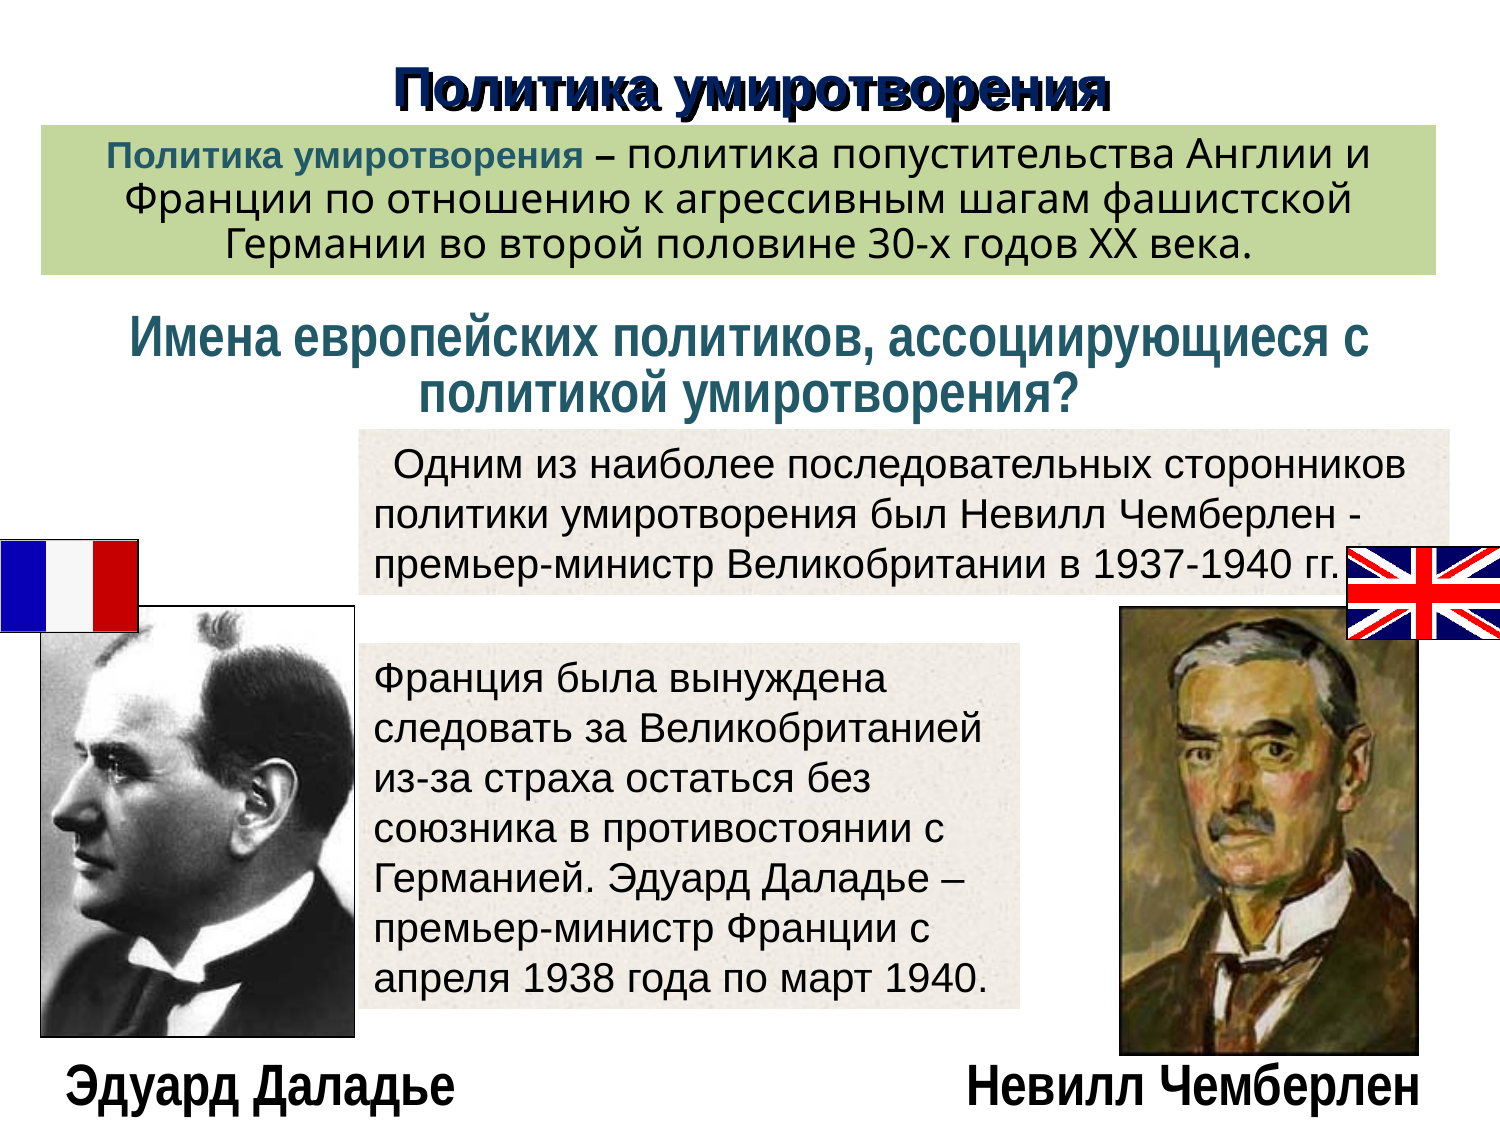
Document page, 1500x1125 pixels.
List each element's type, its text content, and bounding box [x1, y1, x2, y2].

text_box Политика умиротворения – политика попустительства Англии и Франции по отношению к агрессивным шагам фашистской Германии во второй половине 30-х годов ХХ века. [41, 125, 1437, 276]
text_box Эдуард Даладье [41, 1039, 496, 1125]
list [1118, 606, 1420, 1056]
text_box Одним из наиболее последовательных сторонников политики умиротворения был Невилл Чемберлен - премьер-министр Великобритании в 1937-1940 гг. [358, 431, 1450, 595]
picture [0, 540, 354, 1037]
text_box Невилл Чемберлен [941, 1039, 1456, 1125]
text_box Франция была вынуждена следовать за Великобританией из-за страха остаться без союзника в противостоянии с Германией. Эдуард Даладье – премьер-министр Франции с апреля 1938 года по март 1940. [359, 643, 1021, 1009]
picture [1347, 547, 1500, 639]
title Политика умиротворения [37, 42, 1313, 126]
text_box Имена европейских политиков, ассоциирующиеся с политикой умиротворения? [41, 304, 1459, 431]
